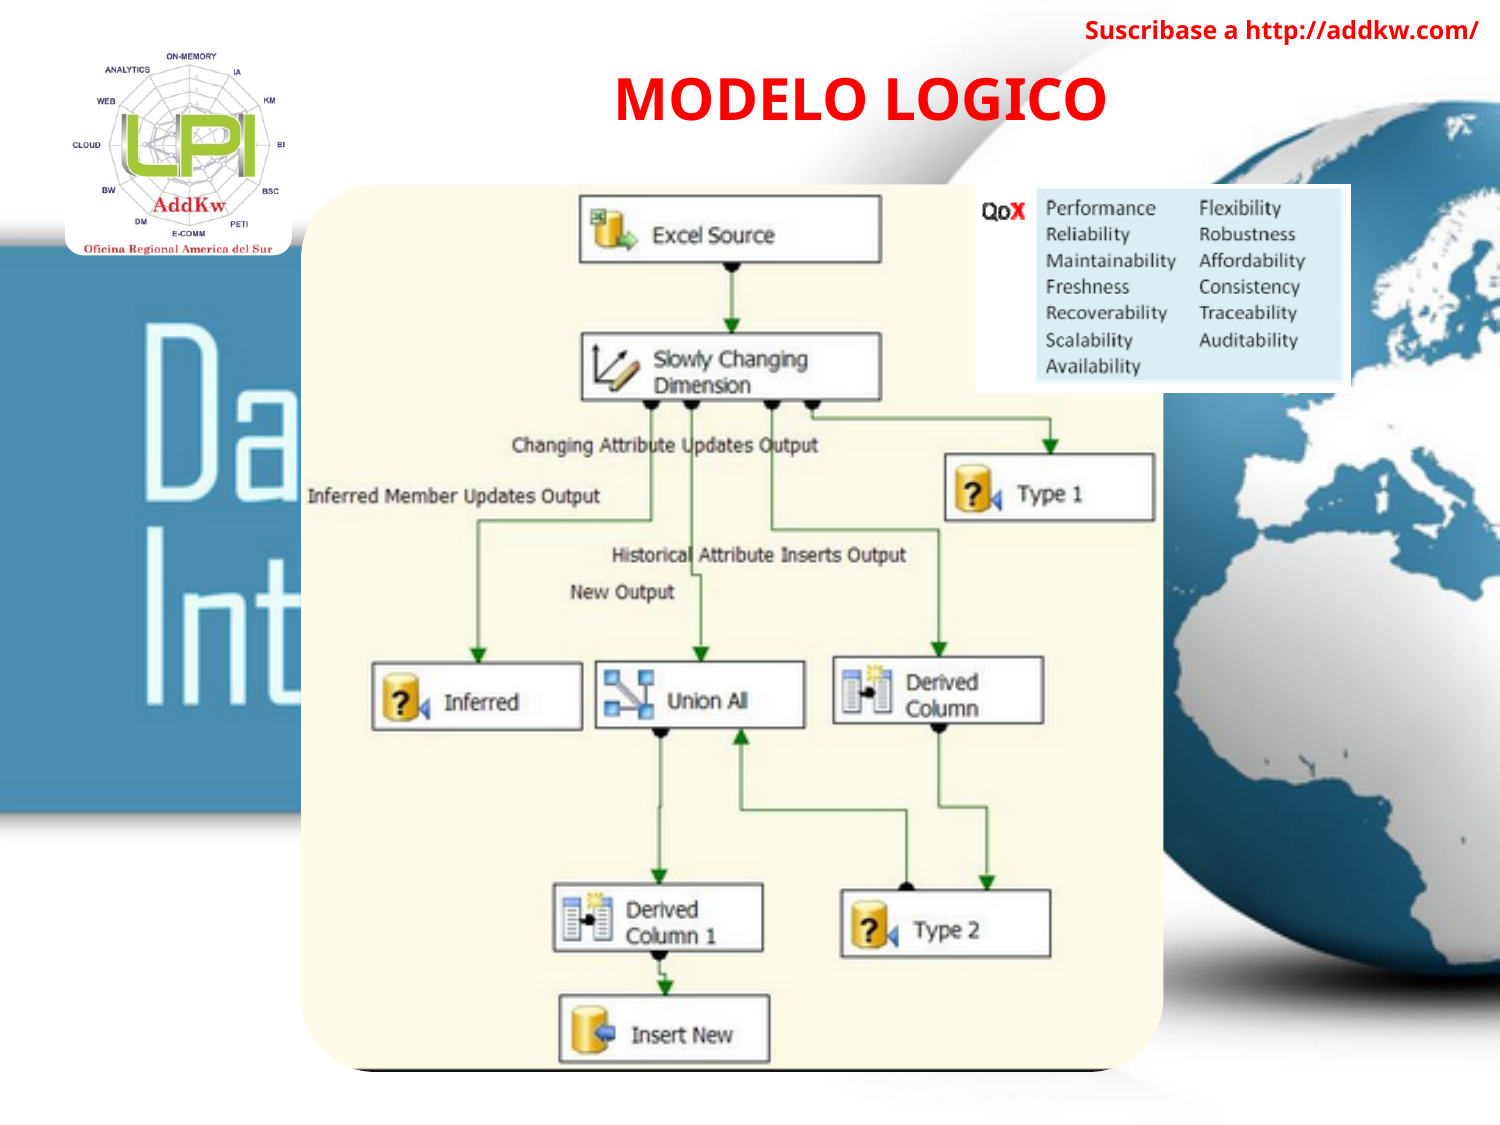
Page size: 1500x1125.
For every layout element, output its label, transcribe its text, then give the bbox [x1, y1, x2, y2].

text_box Modelo logico [276, 54, 1447, 173]
picture [0, 0, 1500, 1125]
text_box Suscribase a http://addkw.com/ [1070, 7, 1495, 52]
